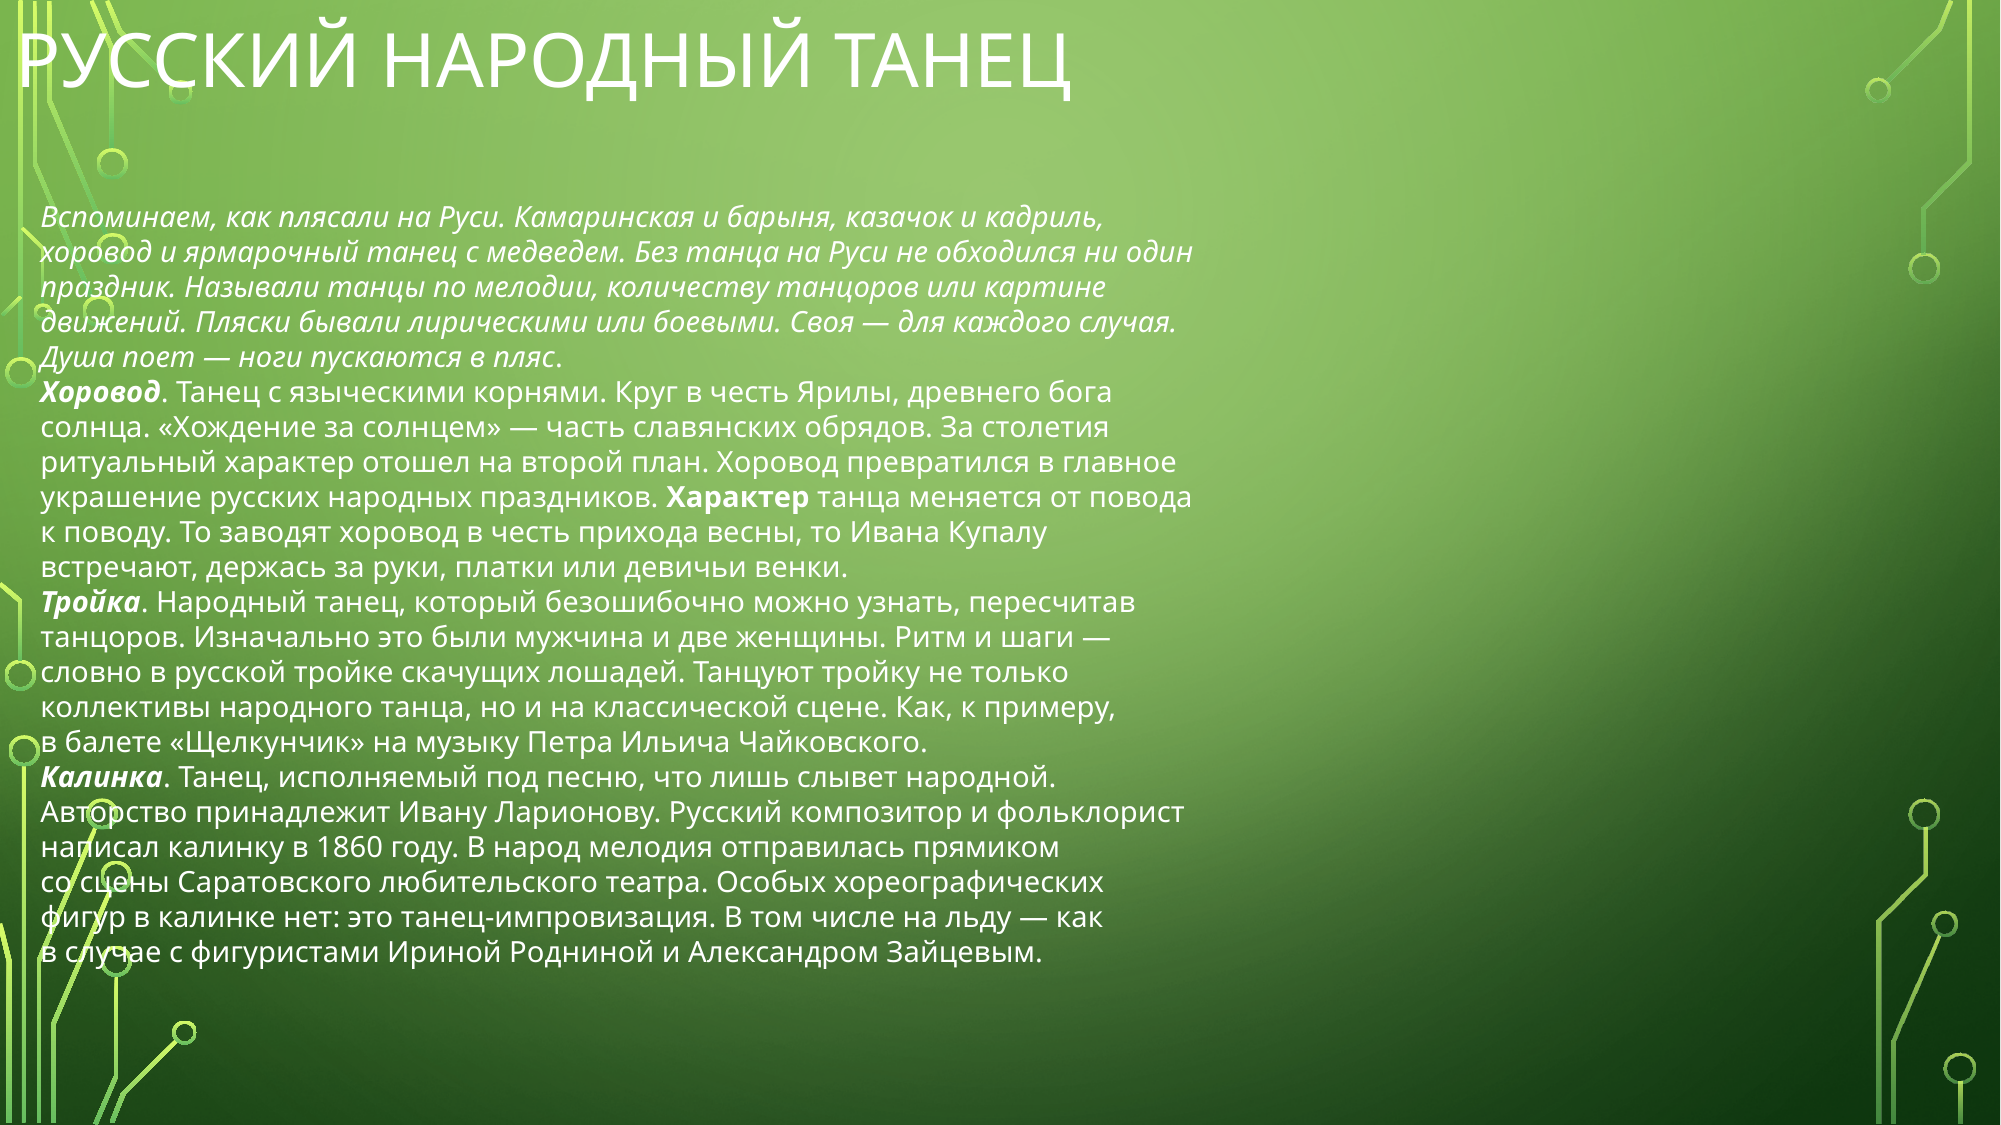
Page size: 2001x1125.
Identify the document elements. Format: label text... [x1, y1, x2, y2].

text_box Вспоминаем, как плясали на Руси. Камаринская и барыня, казачок и кадриль, хоровод и ярмарочный танец с медведем. Без танца на Руси не обходился ни один праздник. Называли танцы по мелодии, количеству танцоров или картине движений. Пляски бывали лирическими или боевыми. Своя — для каждого случая. Душа поет — ноги пускаются в пляс. Хоровод. Танец с языческими корнями. Круг в честь Ярилы, древнего бога солнца. «Хождение за солнцем» — часть славянских обрядов. За столетия ритуальный характер отошел на второй план. Хоровод превратился в главное украшение русских народных праздников. Характер танца меняется от повода к поводу. То заводят хоровод в честь прихода весны, то Ивана Купалу встречают, держась за руки, платки или девичьи венки. Тройка. Народный танец, который безошибочно можно узнать, пересчитав танцоров. Изначально это были мужчина и две женщины. Ритм и шаги — словно в русской тройке скачущих лошадей. Танцуют тройку не только коллективы народного танца, но и на классической сцене. Как, к примеру, в балете «Щелкунчик» на музыку Петра Ильича Чайковского. Калинка. Танец, исполняемый под песню, что лишь слывет народной. Авторство принадлежит Ивану Ларионову. Русский композитор и фольклорист написал калинку в 1860 году. В народ мелодия отправилась прямиком со сцены Саратовского любительского театра. Особых хореографических фигур в калинке нет: это танец-импровизация. В том числе на льду — как в случае с фигуристами Ириной Родниной и Александром Зайцевым. [25, 191, 1213, 976]
title Русский народный танец [0, 0, 1740, 127]
